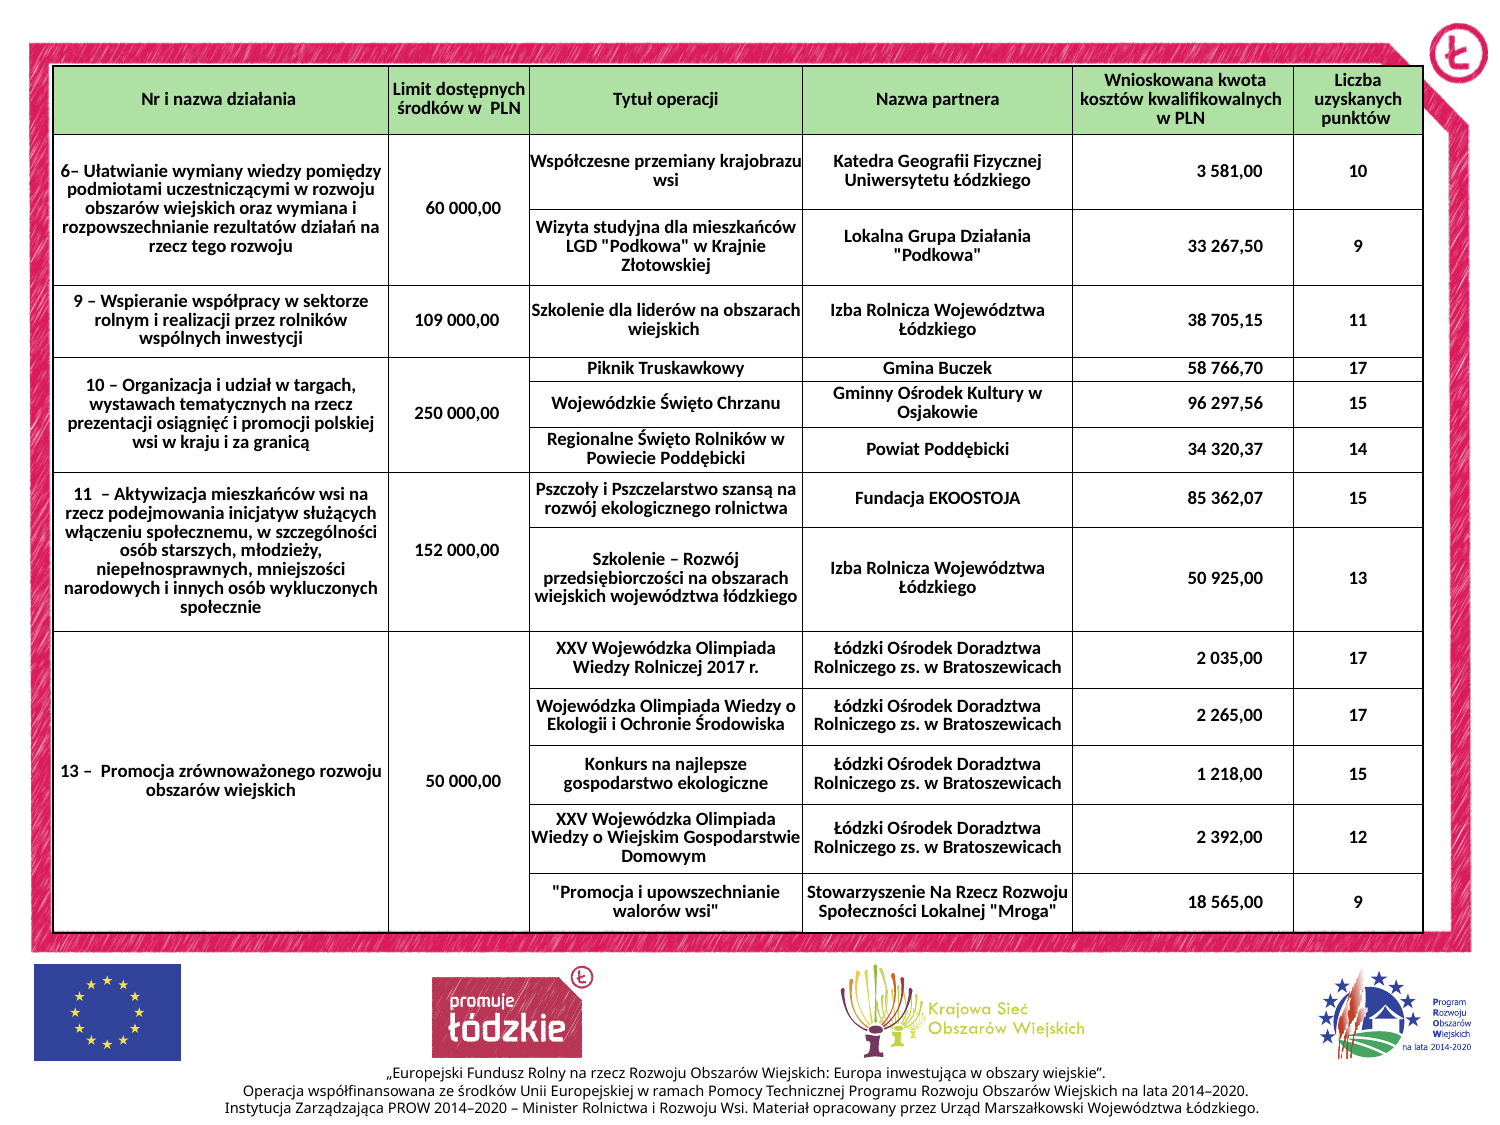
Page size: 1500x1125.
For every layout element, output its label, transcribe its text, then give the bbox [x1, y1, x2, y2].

picture [29, 23, 1489, 953]
text_box „Europejski Fundusz Rolny na rzecz Rozwoju Obszarów Wiejskich: Europa inwestująca w obszary wiejskie”. Operacja współfinansowana ze środków Unii Europejskiej w ramach Pomocy Technicznej Programu Rozwoju Obszarów Wiejskich na lata 2014–2020. Instytucja Zarządzająca PROW 2014–2020 – Minister Rolnictwa i Rozwoju Wsi. Materiał opracowany przez Urząd Marszałkowski Województwa Łódzkiego. [209, 1071, 1283, 1124]
picture [32, 959, 1474, 1063]
